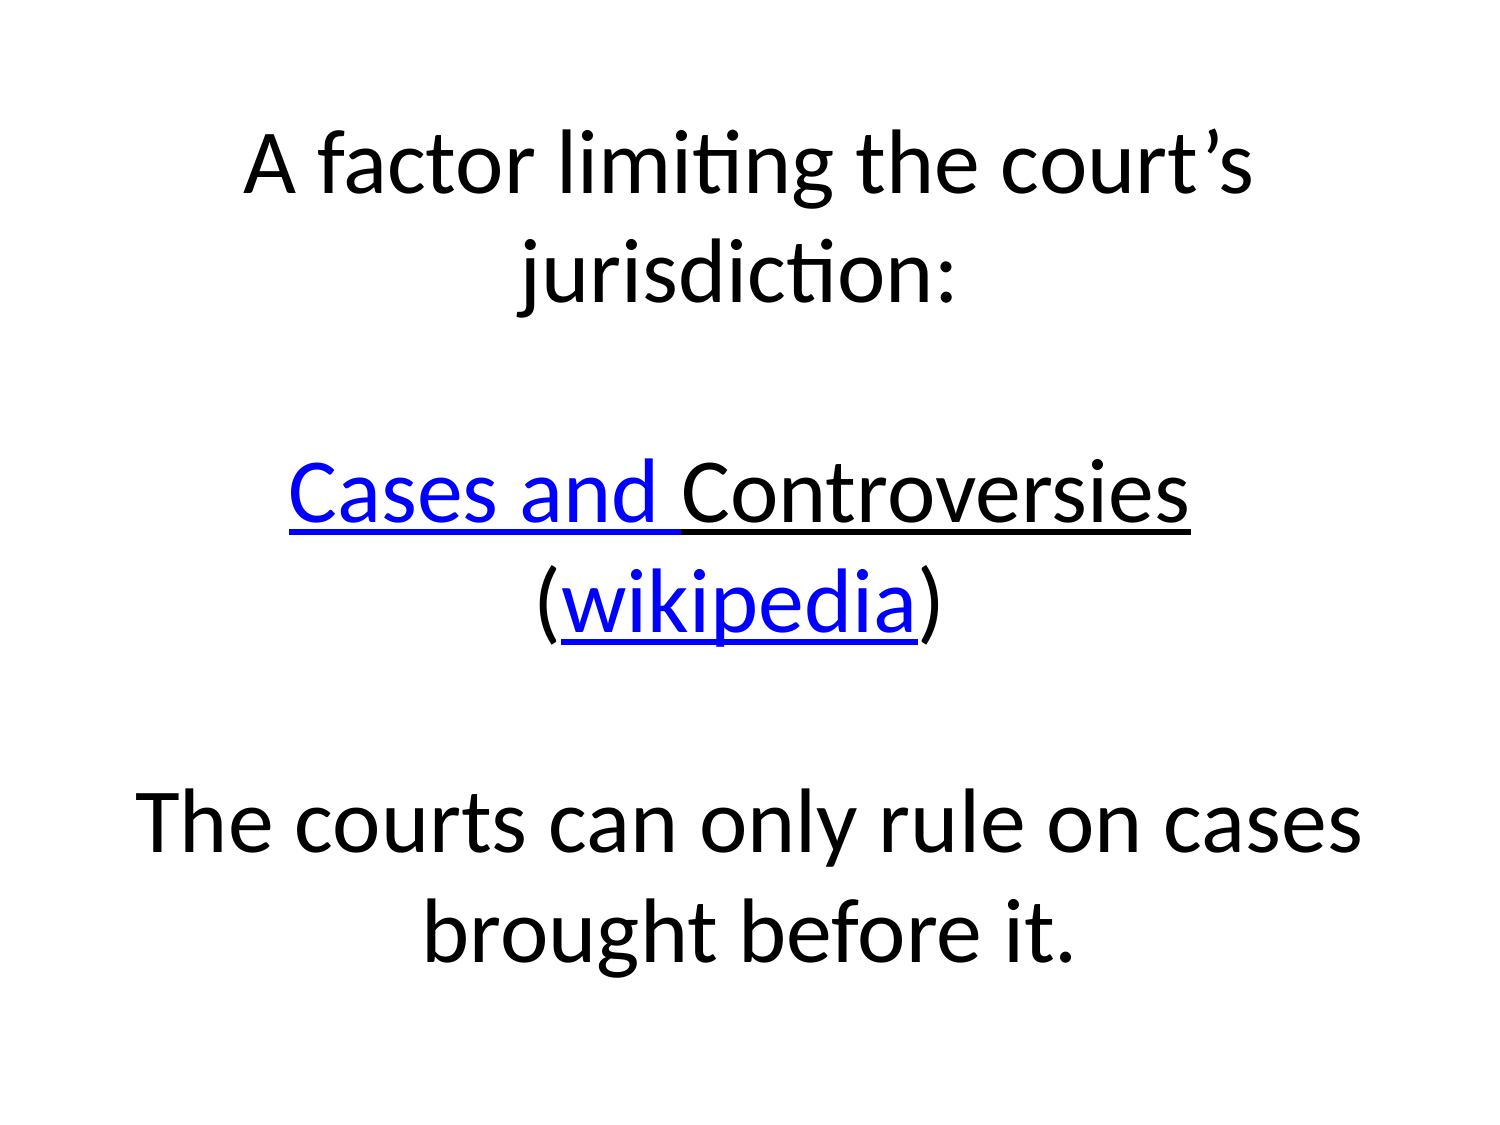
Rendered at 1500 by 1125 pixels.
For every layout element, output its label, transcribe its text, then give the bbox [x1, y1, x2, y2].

title A factor limiting the court’s jurisdiction: Cases and Controversies (wikipedia) The courts can only rule on cases brought before it. [74, 44, 1426, 1038]
